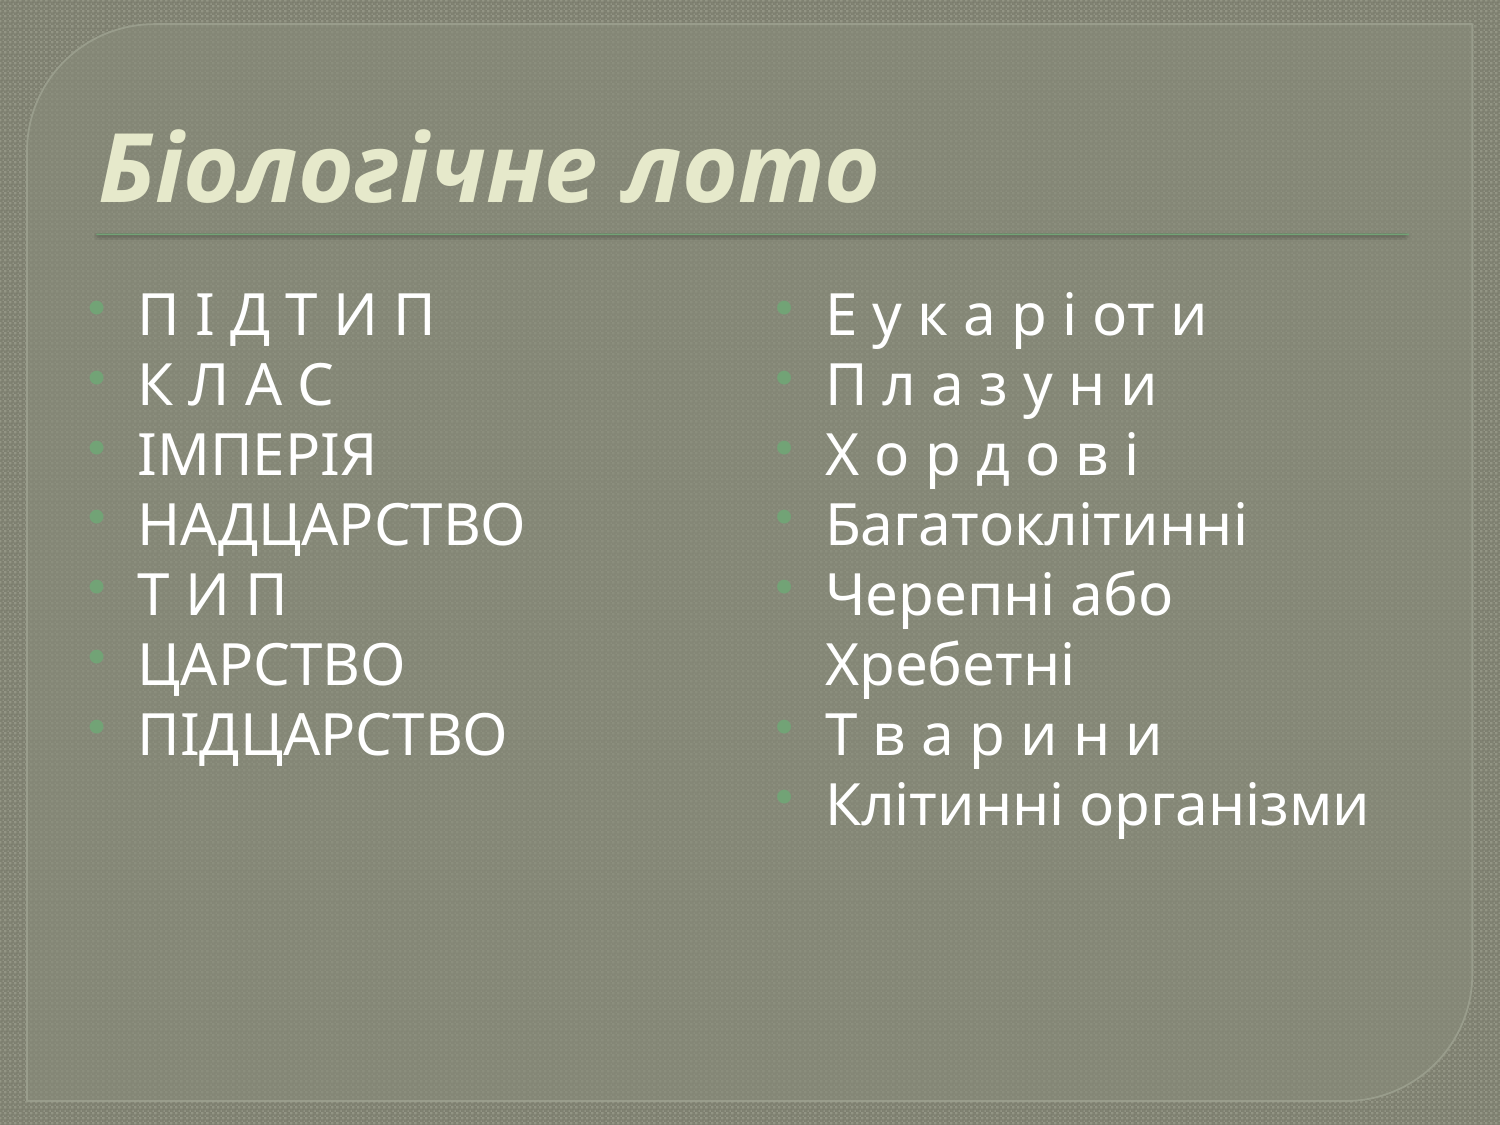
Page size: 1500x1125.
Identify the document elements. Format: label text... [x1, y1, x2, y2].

list П І Д Т И П К Л А С ІМПЕРІЯ НАДЦАРСТВО Т И П ЦАРСТВО ПІДЦАРСТВО [75, 270, 738, 1013]
list Е у к а р і от и П л а з у н и Х о р д о в і Багатоклітинні Черепні або Хребетні Т в а р и н и Клітинні організми [762, 270, 1425, 1013]
title Біологічне лото [75, 41, 1425, 230]
